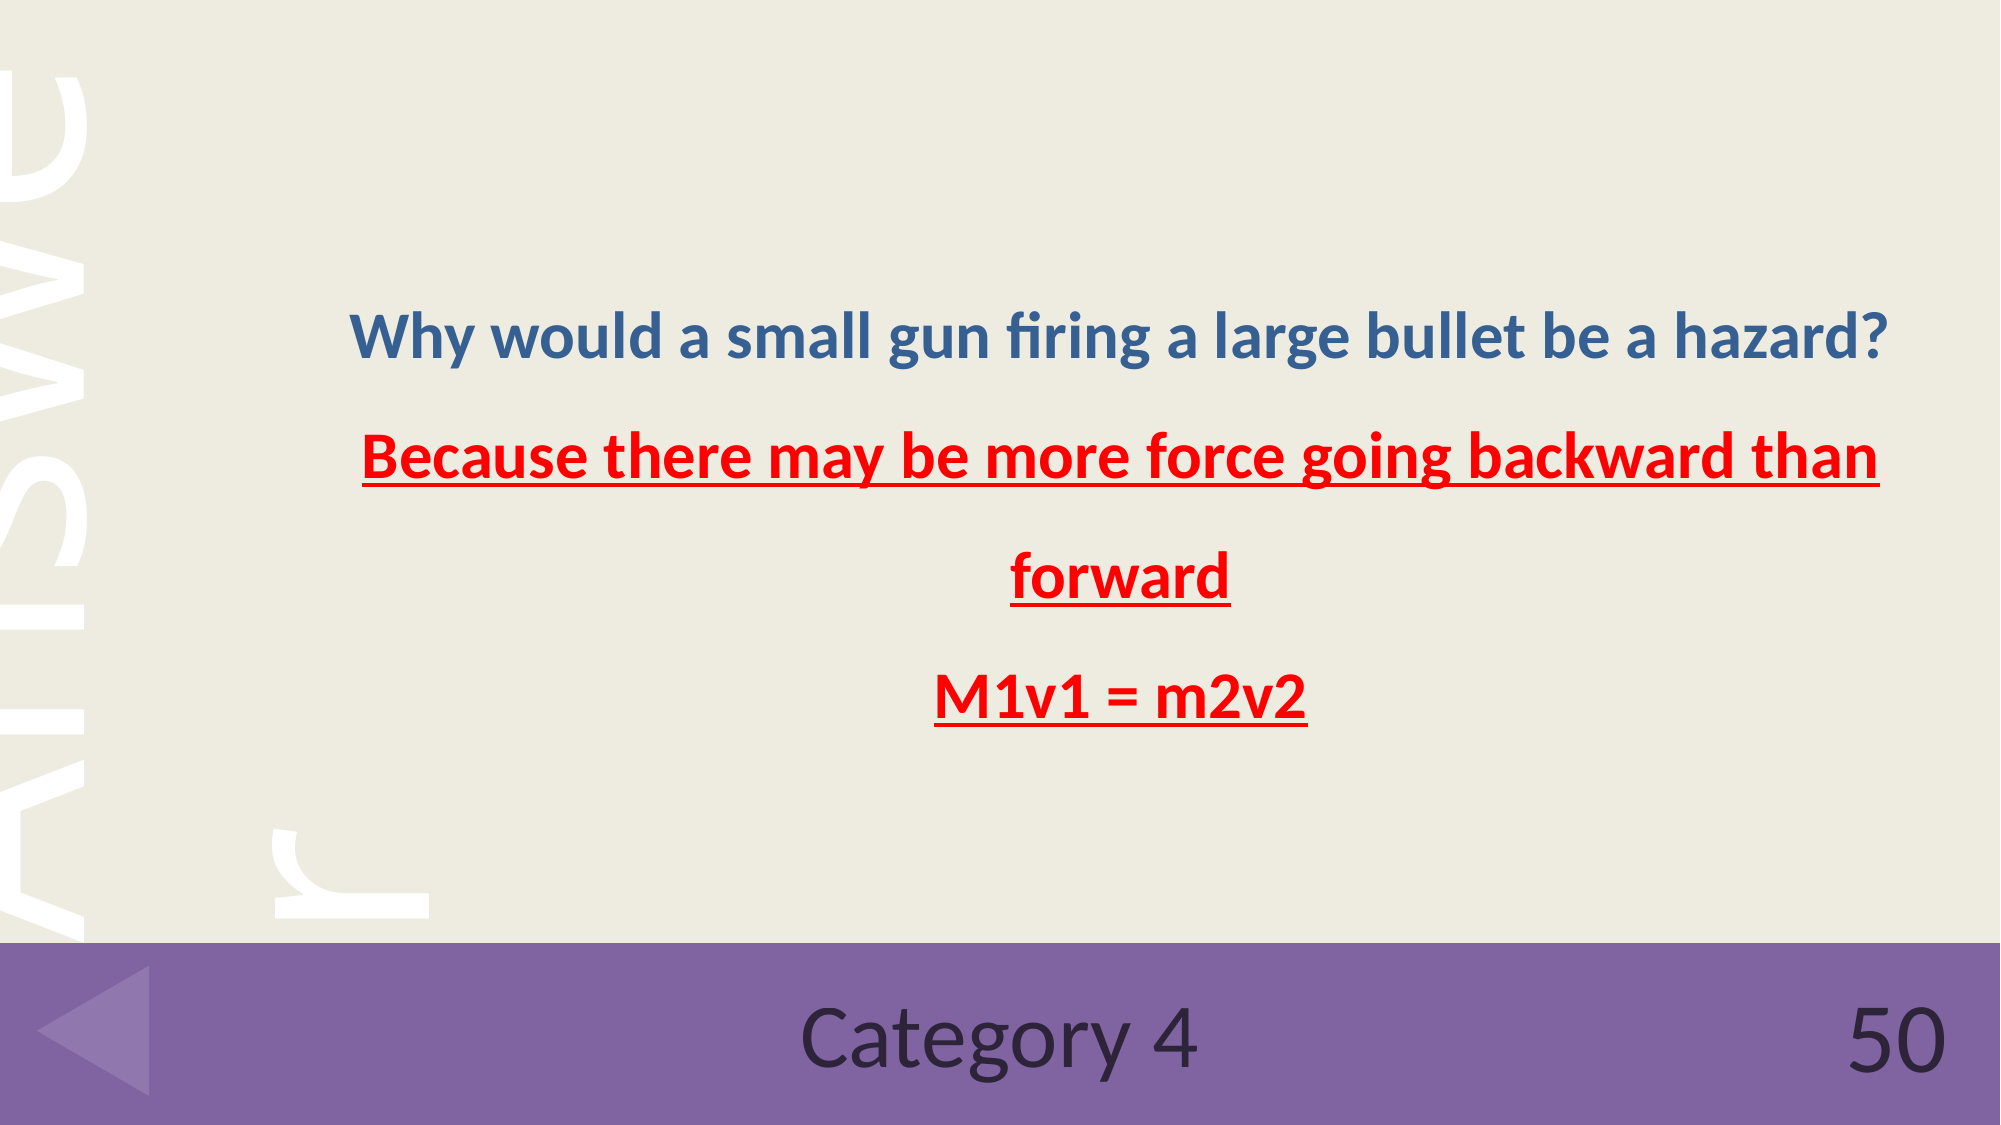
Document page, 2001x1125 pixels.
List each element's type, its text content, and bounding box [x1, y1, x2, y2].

list Why would a small gun firing a large bullet be a hazard? Because there may be more force going backward than forward M1v1 = m2v2 [302, 142, 1940, 843]
list 50 [1900, 967, 1963, 1097]
title Category 4 [99, 937, 1900, 1125]
